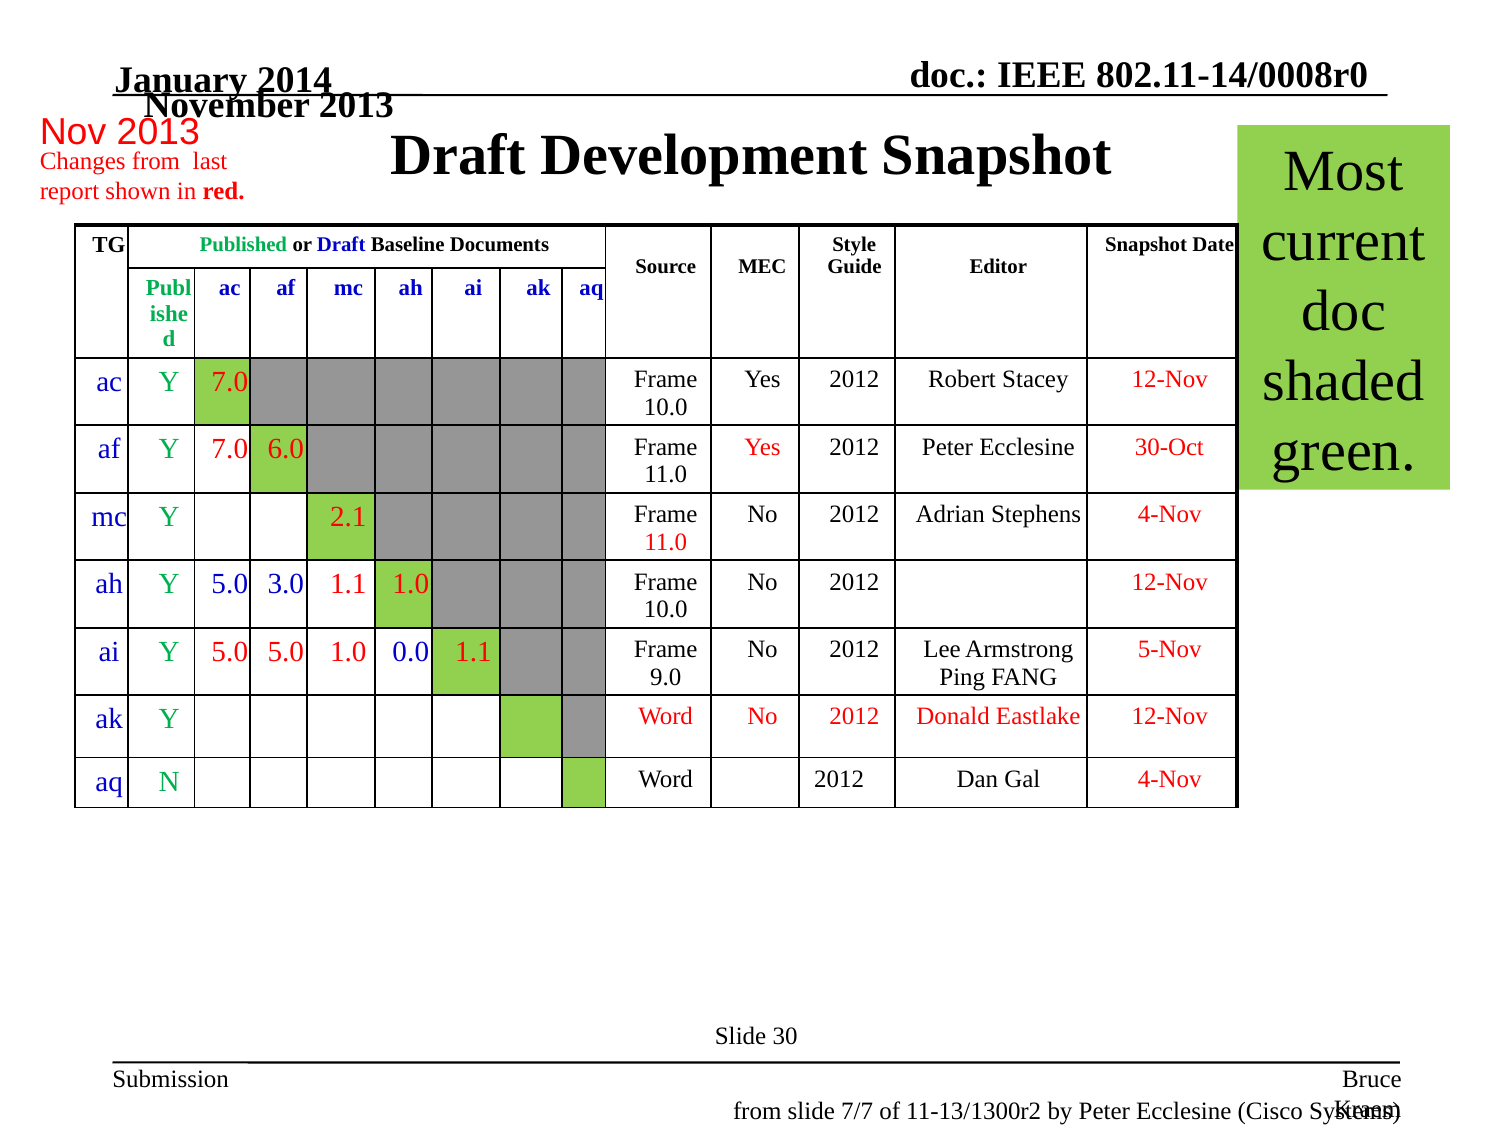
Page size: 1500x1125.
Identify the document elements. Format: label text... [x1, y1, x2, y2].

table_cell [433, 561, 499, 627]
table_cell ah [76, 561, 127, 627]
table_cell 2.1 [308, 494, 374, 559]
table_cell [308, 359, 374, 424]
table_cell [501, 696, 561, 757]
text_box Nov 2013 [24, 99, 143, 160]
table_cell 2012 [800, 426, 894, 492]
table_cell Frame 9.0 [606, 629, 710, 694]
table_cell [308, 696, 374, 757]
table_cell [308, 758, 374, 807]
text_box Most current doc shaded green. [1237, 125, 1450, 490]
table_cell Published [129, 269, 194, 357]
slide_number Slide 30 [712, 1019, 800, 1050]
table_cell 2012 [800, 696, 894, 757]
table_cell Y [129, 426, 194, 492]
table_cell [195, 696, 249, 757]
table_cell 30-Oct [1088, 426, 1235, 492]
table_cell 6.0 [251, 426, 306, 492]
table_cell mc [76, 494, 127, 559]
table_cell Frame 10.0 [606, 359, 710, 424]
title Draft Development Snapshot [114, 113, 1390, 189]
table_cell Donald Eastlake [896, 696, 1086, 757]
table_cell 0.0 [376, 629, 431, 694]
table_header Style Guide [800, 227, 894, 357]
table_cell No [712, 561, 798, 627]
table_cell [433, 758, 499, 807]
table_cell Yes [712, 426, 798, 492]
table_cell 3.0 [251, 561, 306, 627]
table_cell 7.0 [195, 359, 249, 424]
table_cell Adrian Stephens [896, 494, 1086, 559]
table_cell 12-Nov [1088, 359, 1235, 424]
table_cell [563, 561, 605, 627]
table_cell No [712, 629, 798, 694]
table_cell af [251, 269, 306, 357]
table_cell Word [606, 696, 710, 757]
table_cell ah [376, 269, 431, 357]
table_cell Dan Gal [896, 758, 1086, 807]
table_cell 7.0 [195, 426, 249, 492]
table_cell [308, 426, 374, 492]
table_cell [563, 629, 605, 694]
table_header Snapshot Date [1088, 227, 1235, 357]
table_cell 4-Nov [1088, 758, 1235, 807]
table_cell No [712, 696, 798, 757]
table_cell ak [76, 696, 127, 757]
table_cell [376, 359, 431, 424]
table_cell 12-Nov [1088, 561, 1235, 627]
table_cell [501, 561, 561, 627]
table_cell No [712, 494, 798, 559]
table_cell Robert Stacey [896, 359, 1086, 424]
table_cell 1.0 [308, 629, 374, 694]
table_cell ac [195, 269, 249, 357]
table_cell ai [433, 269, 499, 357]
text_box November 2013 [143, 79, 395, 125]
table_cell Yes [712, 359, 798, 424]
table_cell 1.1 [433, 629, 499, 694]
table_cell 2012 [800, 494, 894, 559]
table_cell af [76, 426, 127, 492]
table_cell Frame 10.0 [606, 561, 710, 627]
table_cell [563, 696, 605, 757]
table_cell [563, 359, 605, 424]
table_cell ac [76, 359, 127, 424]
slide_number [114, 54, 335, 100]
table_cell mc [308, 269, 374, 357]
table_cell 2012 [800, 359, 894, 424]
table_cell N [129, 758, 194, 807]
table_cell 5-Nov [1088, 629, 1235, 694]
table_cell ai [76, 629, 127, 694]
table_cell Peter Ecclesine [896, 426, 1086, 492]
table_cell [501, 758, 561, 807]
table_cell [501, 629, 561, 694]
table_cell Y [129, 561, 194, 627]
table_cell [433, 359, 499, 424]
table_cell [896, 561, 1086, 627]
table_cell Y [129, 629, 194, 694]
table_cell Frame 11.0 [606, 494, 710, 559]
table_cell [376, 758, 431, 807]
table_cell 5.0 [251, 629, 306, 694]
table_cell 2012 [800, 561, 894, 627]
table_cell Y [129, 494, 194, 559]
table_cell [501, 426, 561, 492]
table_cell 5.0 [195, 561, 249, 627]
table_cell 1.1 [308, 561, 374, 627]
table_cell [251, 758, 306, 807]
footer Bruce Kraemer, Marvell [1325, 1062, 1402, 1087]
table_cell 2012 [800, 629, 894, 694]
table_cell aq [563, 269, 605, 357]
table_cell 12-Nov [1088, 696, 1235, 757]
table_header Published or Draft Baseline Documents [129, 227, 605, 267]
table_cell aq [76, 758, 127, 807]
table_cell [433, 696, 499, 757]
table_cell [376, 696, 431, 757]
table_cell [251, 696, 306, 757]
text_box from slide 7/7 of 11-13/1300r2 by Peter Ecclesine (Cisco Systems) [343, 1087, 1417, 1125]
text_box Changes from last report shown in red. [24, 160, 300, 213]
table_cell 2012 [800, 758, 894, 807]
table_cell 5.0 [195, 629, 249, 694]
table_cell [195, 494, 249, 559]
table_cell [433, 494, 499, 559]
table_cell [433, 426, 499, 492]
table_cell [563, 758, 605, 807]
table_cell ak [501, 269, 561, 357]
table_header Source [606, 227, 710, 357]
table_cell 4-Nov [1088, 494, 1235, 559]
table_cell [376, 494, 431, 559]
table_cell Word [606, 758, 710, 807]
table_cell [376, 426, 431, 492]
table_cell Y [129, 696, 194, 757]
table_header Editor [896, 227, 1086, 357]
table_cell [712, 758, 798, 807]
table_cell [501, 494, 561, 559]
table_header MEC [712, 227, 798, 357]
table_cell [251, 494, 306, 559]
table_cell Frame 11.0 [606, 426, 710, 492]
table_cell 1.0 [376, 561, 431, 627]
table_header TG [76, 227, 127, 357]
table_cell Lee Armstrong Ping FANG [896, 629, 1086, 694]
table_cell [563, 494, 605, 559]
table_cell [563, 426, 605, 492]
table_cell Y [129, 359, 194, 424]
table_cell [501, 359, 561, 424]
table_cell [251, 359, 306, 424]
table_cell [195, 758, 249, 807]
